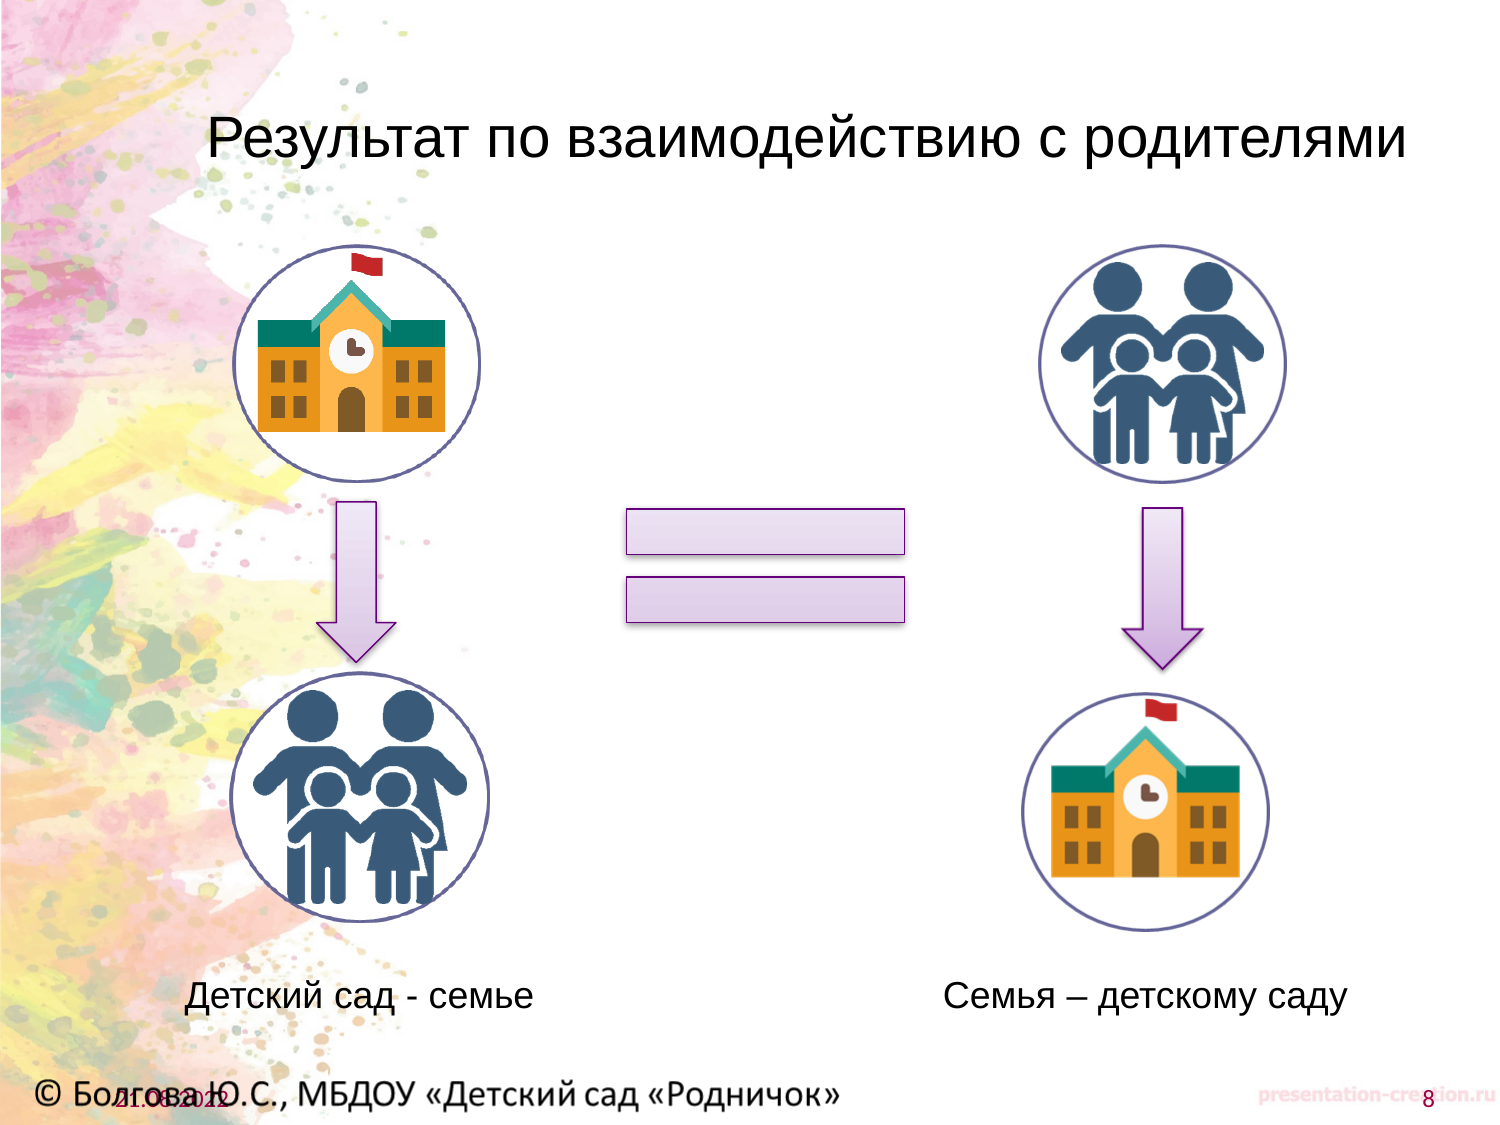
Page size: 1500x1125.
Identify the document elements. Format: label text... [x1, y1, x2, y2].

text_box Детский сад - семье [87, 964, 632, 1024]
text_box [626, 508, 905, 555]
picture [7, 1056, 1009, 1125]
text_box [626, 576, 905, 623]
picture [1113, 503, 1212, 681]
text_box Семья – детскому саду [873, 964, 1418, 1024]
text_box [315, 501, 397, 663]
picture [232, 243, 481, 483]
picture [229, 671, 491, 923]
picture [1038, 243, 1287, 484]
title Результат по взаимодействию с родителями [114, 37, 1500, 231]
picture [1021, 690, 1270, 932]
